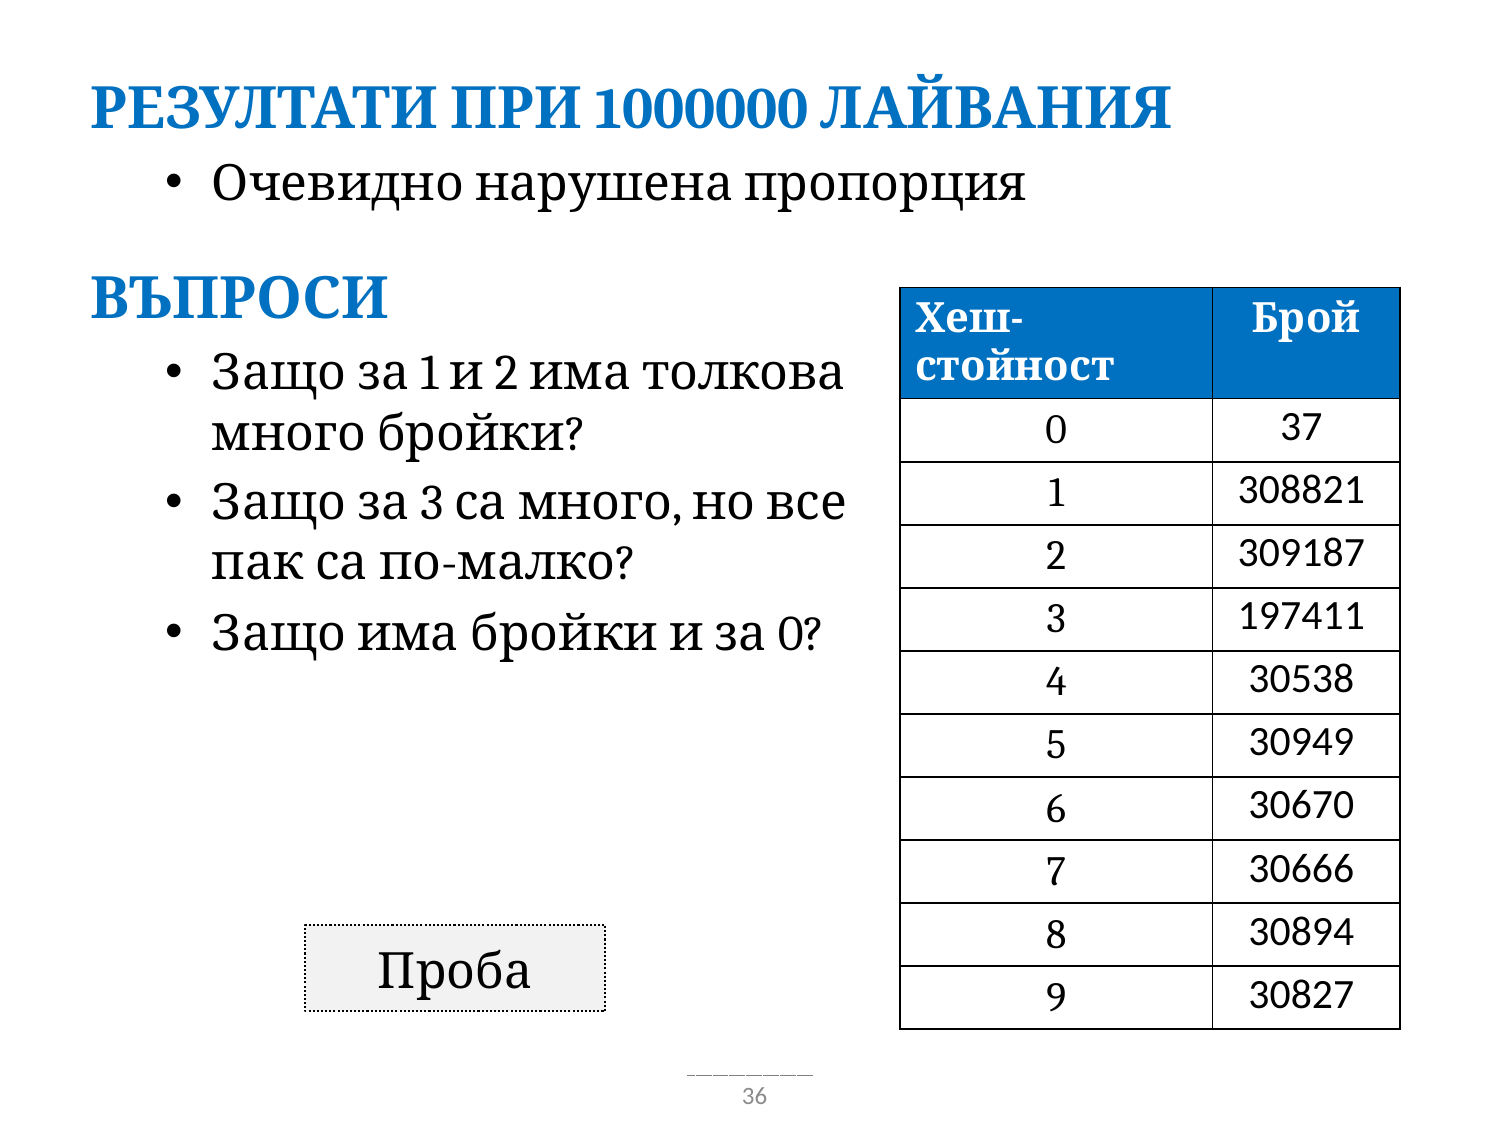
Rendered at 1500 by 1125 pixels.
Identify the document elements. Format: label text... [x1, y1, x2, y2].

table_cell 309187 [1213, 526, 1399, 587]
list Резултати при 1000000 лайвания Очевидно нарушена пропорция Въпроси Защо за 1 и 2 има толкова много бройки? Защо за 3 са много, но все пак са по-малко? Защо има бройки и за 0? [75, 62, 1450, 1063]
table_cell 30666 [1213, 841, 1399, 902]
table_cell 3 [901, 589, 1212, 650]
table_cell 308821 [1213, 463, 1399, 524]
table_cell 1 [901, 463, 1212, 524]
table_cell 30949 [1213, 715, 1399, 776]
table_cell 8 [901, 904, 1212, 965]
text_box Проба [303, 923, 607, 1013]
table_header Брой [1213, 288, 1399, 398]
table_cell 4 [901, 652, 1212, 713]
table_cell 5 [901, 715, 1212, 776]
table_cell 30894 [1213, 904, 1399, 965]
table_cell 9 [901, 967, 1212, 1028]
table_cell 30827 [1213, 967, 1399, 1028]
slide_number 36 [579, 1065, 930, 1125]
table_cell 30670 [1213, 778, 1399, 839]
table_cell 0 [901, 399, 1212, 461]
table_header Хеш-стойност [901, 288, 1212, 398]
table_cell 30538 [1213, 652, 1399, 713]
table_cell 37 [1213, 399, 1399, 461]
table_cell 6 [901, 778, 1212, 839]
table_cell 197411 [1213, 589, 1399, 650]
table_cell 2 [901, 526, 1212, 587]
table_cell 7 [901, 841, 1212, 902]
